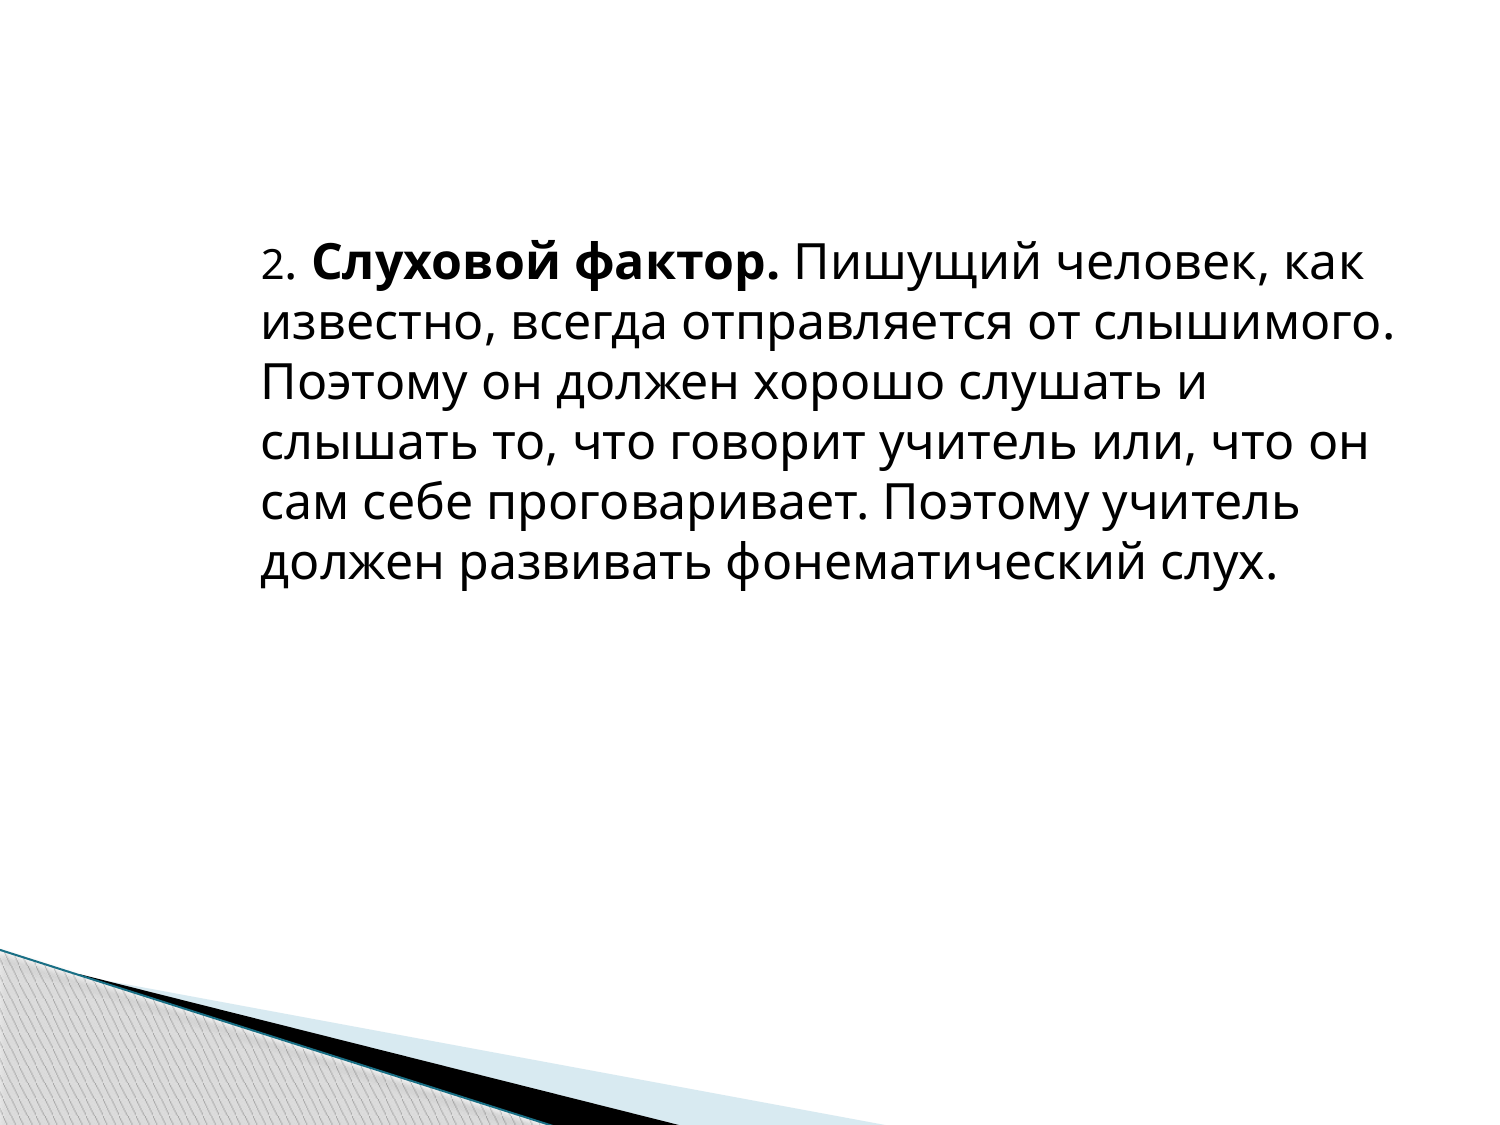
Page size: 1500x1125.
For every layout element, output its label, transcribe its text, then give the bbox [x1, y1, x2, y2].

text_box 2. Слуховой фактор. Пишущий человек, как известно, всегда отправляется от слышимого. Поэтому он должен хорошо слушать и слышать то, что говорит учитель или, что он сам себе проговаривает. Поэтому учитель должен развивать фонематический слух. [246, 222, 1418, 598]
